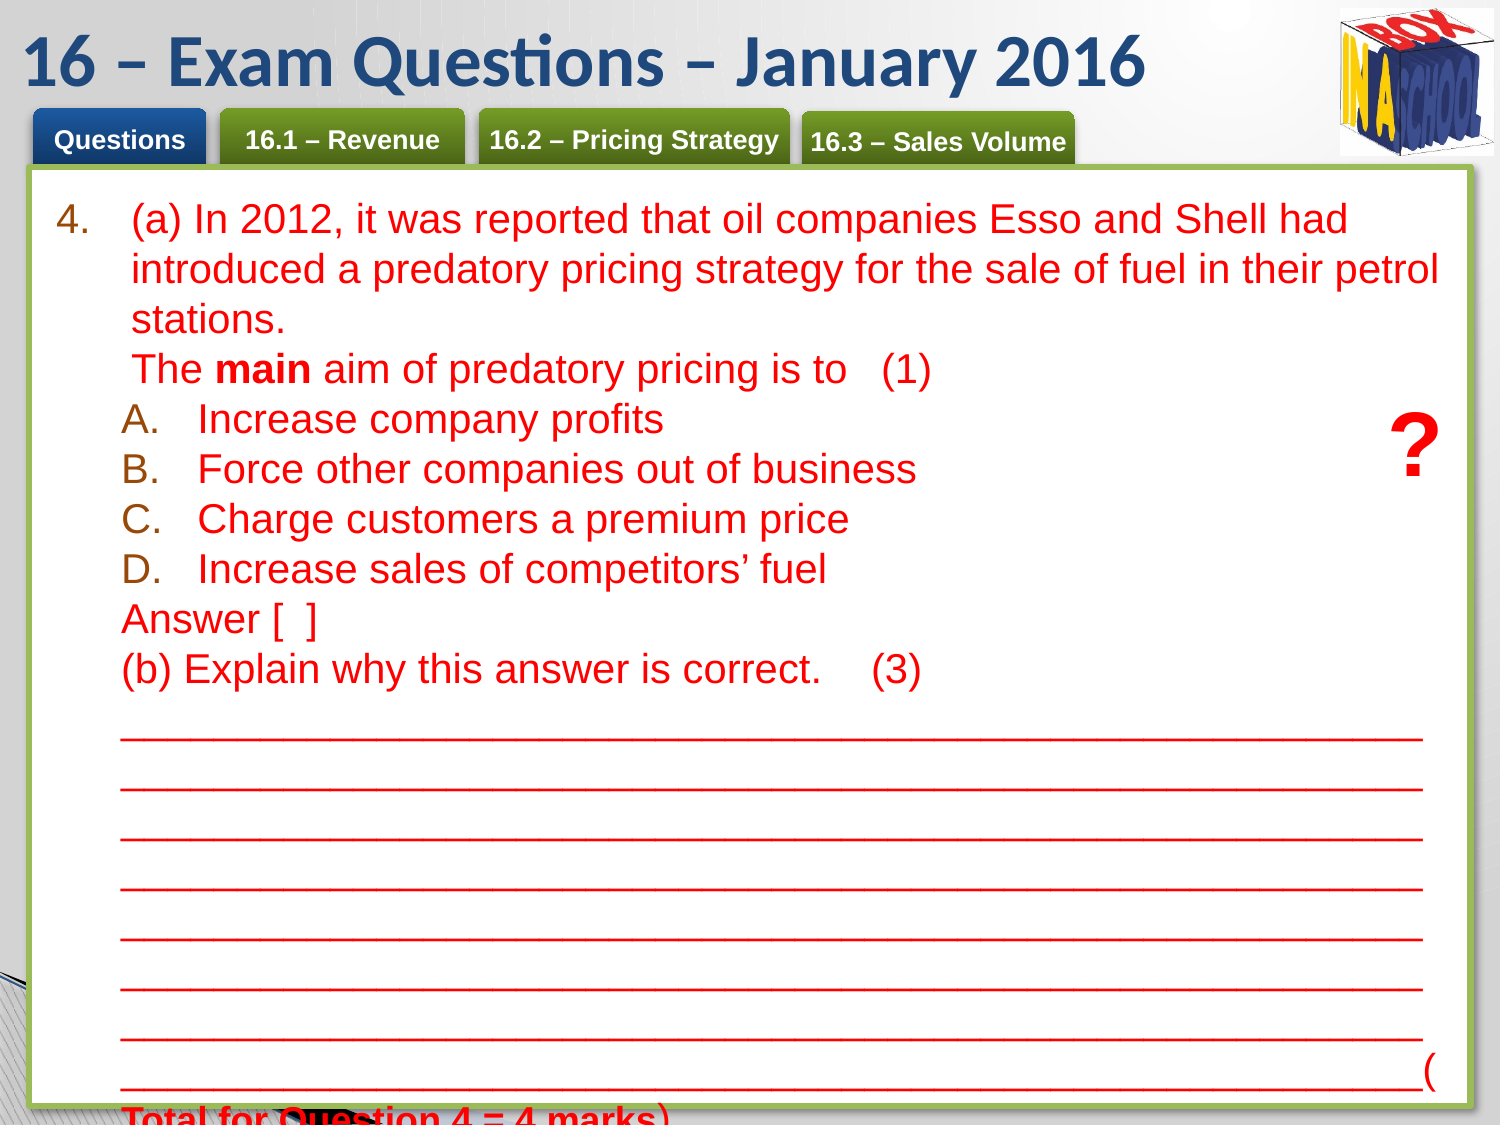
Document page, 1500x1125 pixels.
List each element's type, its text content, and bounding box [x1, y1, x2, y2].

text_box ? [1372, 377, 1459, 502]
picture [1340, 8, 1495, 156]
text_box (a) In 2012, it was reported that oil companies Esso and Shell had introduced a predatory pricing strategy for the sale of fuel in their petrol stations. The main aim of predatory pricing is to (1) Increase company profits Force other companies out of business Charge customers a premium price Increase sales of competitors’ fuel Answer [ ] (b) Explain why this answer is correct. (3) ________________________________________________________________________________________________________________________________________________________________________________________________________________________________________________________________________________________________________________________________________________________________________________________________________________________________________________________________(Total for Question 4 = 4 marks) [41, 184, 1459, 1125]
title 16 – Exam Questions – January 2016 [5, 11, 1270, 102]
